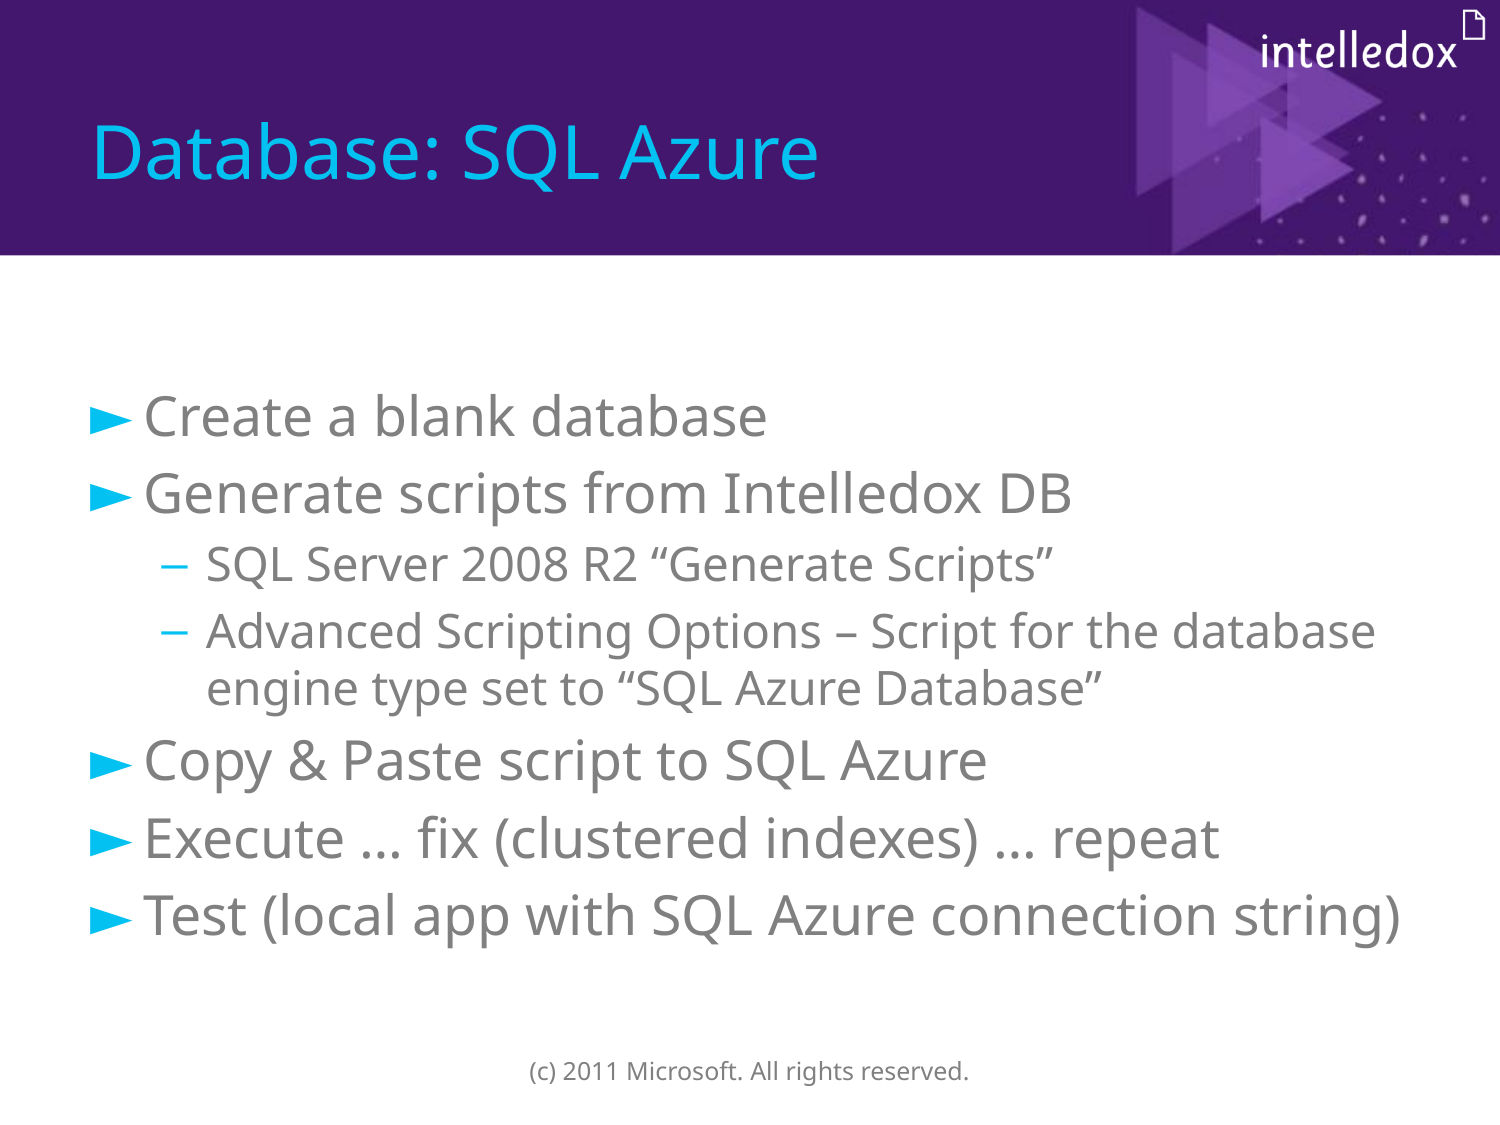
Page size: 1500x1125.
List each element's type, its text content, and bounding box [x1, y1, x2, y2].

picture [0, 0, 1500, 255]
title Database: SQL Azure [75, 56, 1425, 244]
list Create a blank database Generate scripts from Intelledox DB SQL Server 2008 R2 “Generate Scripts” Advanced Scripting Options – Script for the database engine type set to “SQL Azure Database” Copy & Paste script to SQL Azure Execute … fix (clustered indexes) … repeat Test (local app with SQL Azure connection string) [75, 373, 1425, 1005]
footer (c) 2011 Microsoft. All rights reserved. [512, 1042, 988, 1103]
